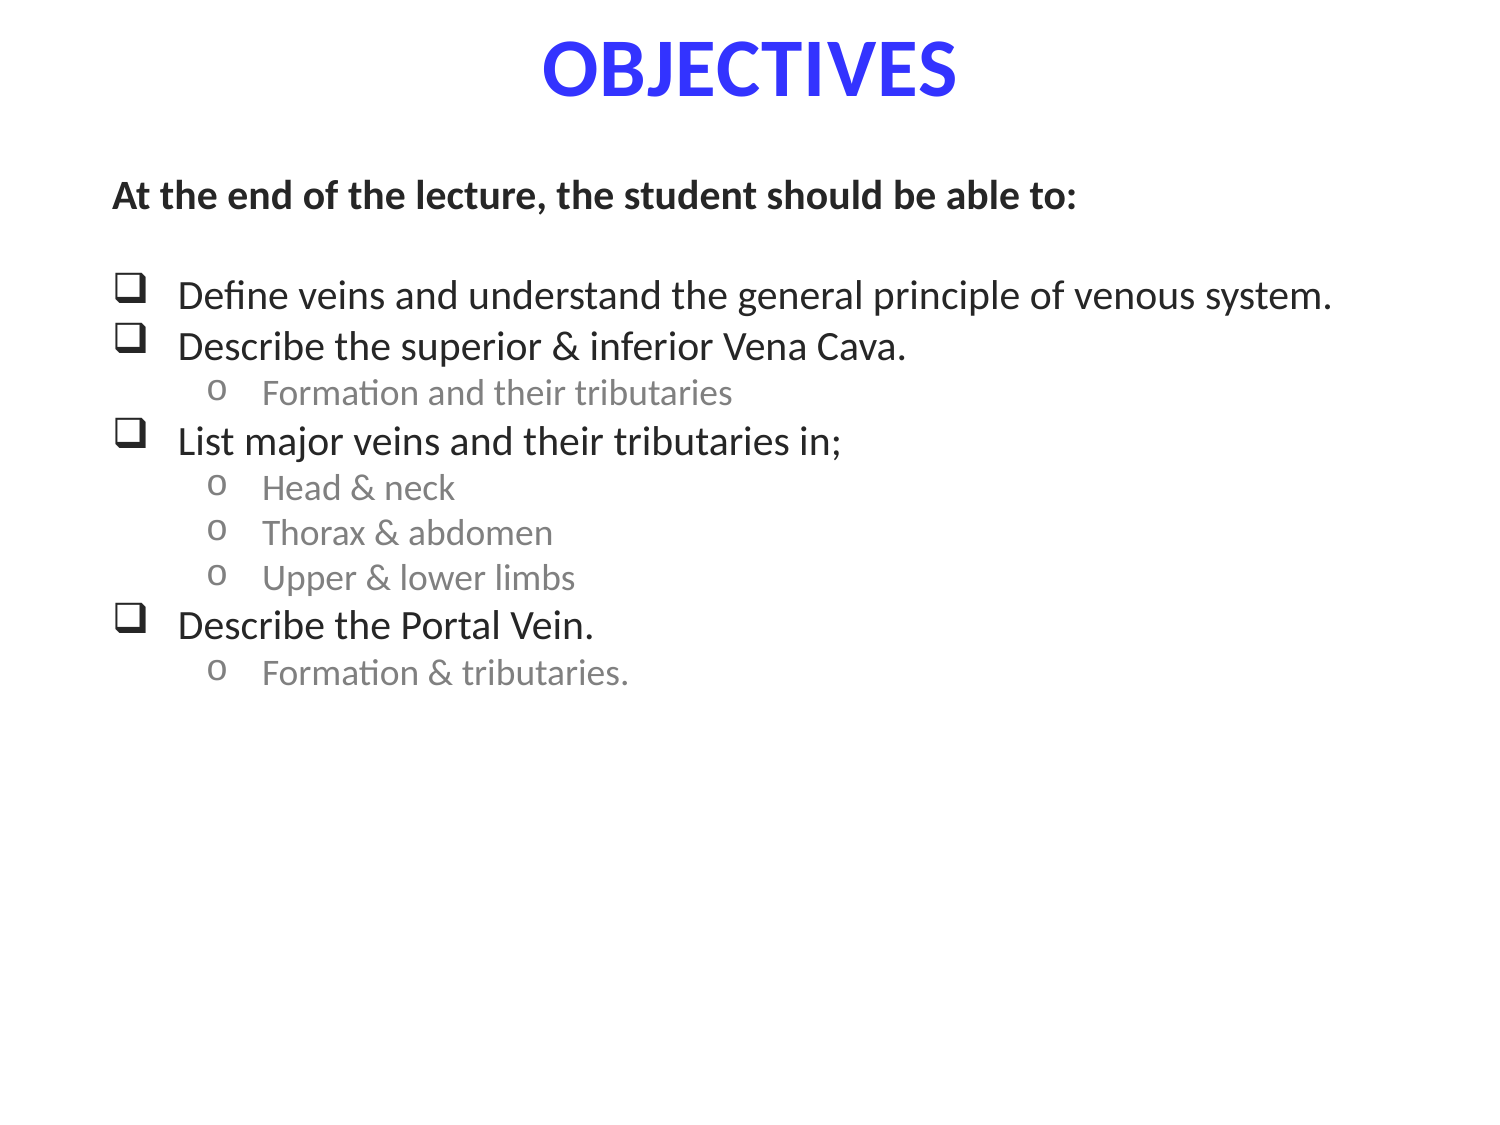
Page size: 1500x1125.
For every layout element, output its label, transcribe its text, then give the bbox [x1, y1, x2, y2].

text_box At the end of the lecture, the student should be able to: Define veins and understand the general principle of venous system. Describe the superior & inferior Vena Cava. Formation and their tributaries List major veins and their tributaries in; Head & neck Thorax & abdomen Upper & lower limbs Describe the Portal Vein. Formation & tributaries. [97, 160, 1403, 746]
title OBJECTIVES [0, 19, 1500, 121]
